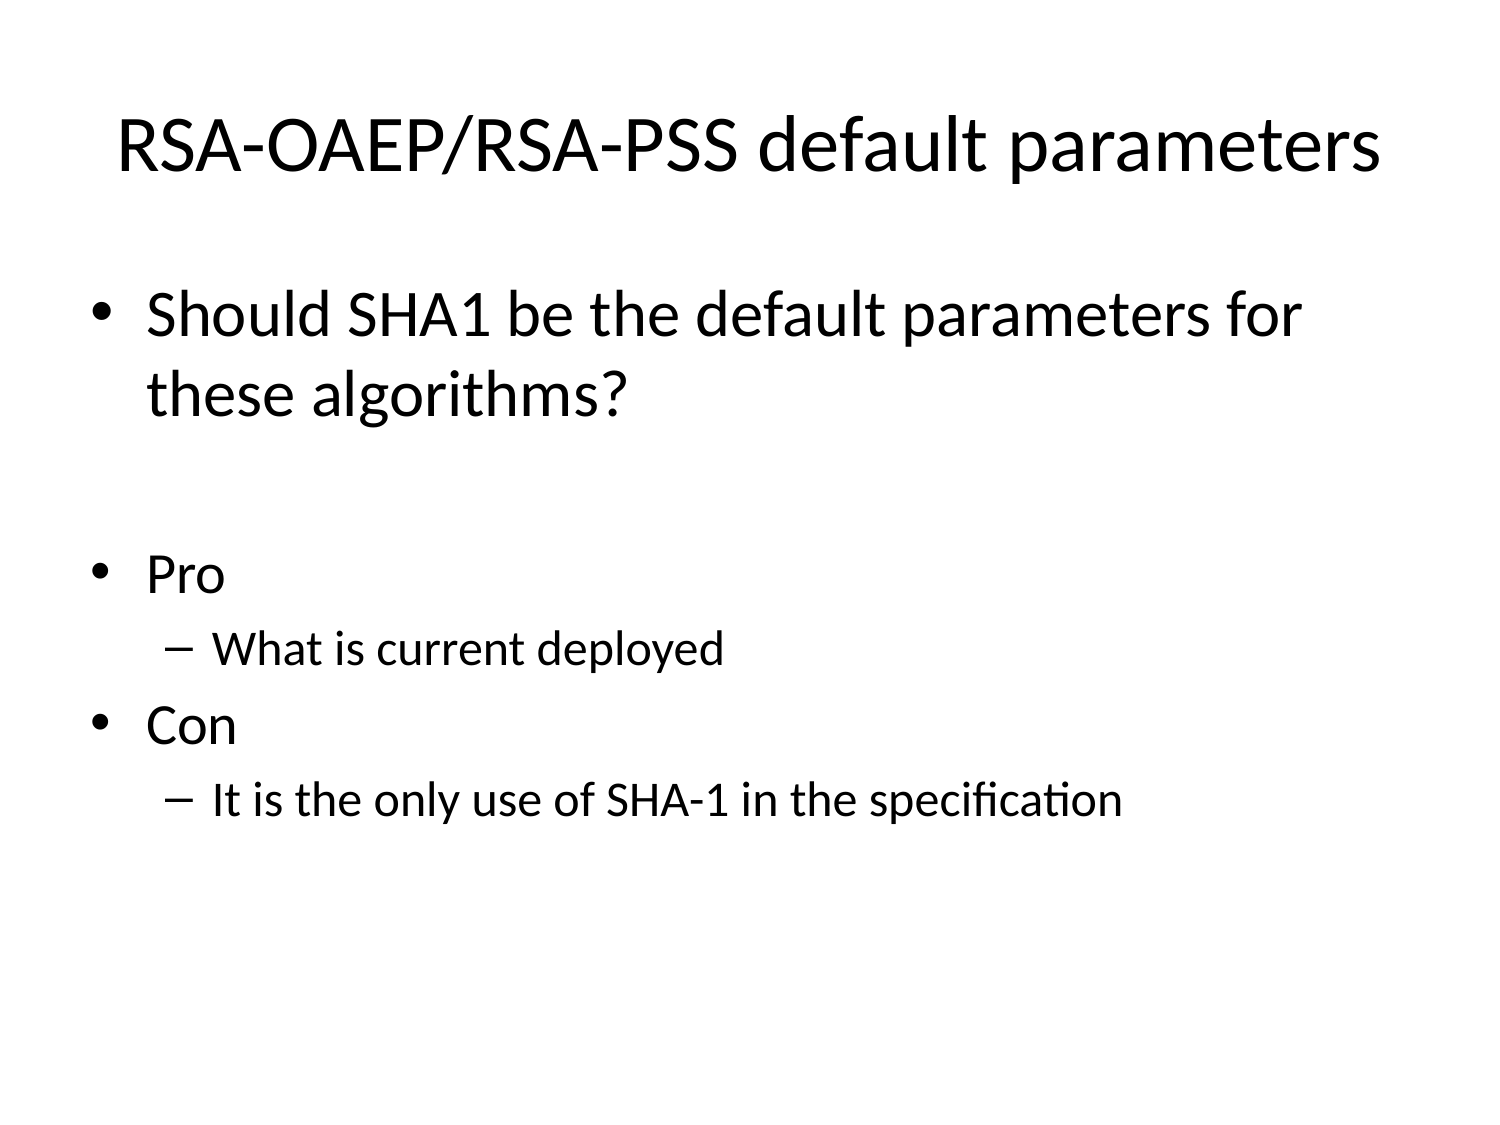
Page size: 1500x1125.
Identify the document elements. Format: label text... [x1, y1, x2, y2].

title RSA-OAEP/RSA-PSS default parameters [75, 45, 1425, 233]
list Should SHA1 be the default parameters for these algorithms? Pro What is current deployed Con It is the only use of SHA-1 in the specification [75, 262, 1425, 1005]
